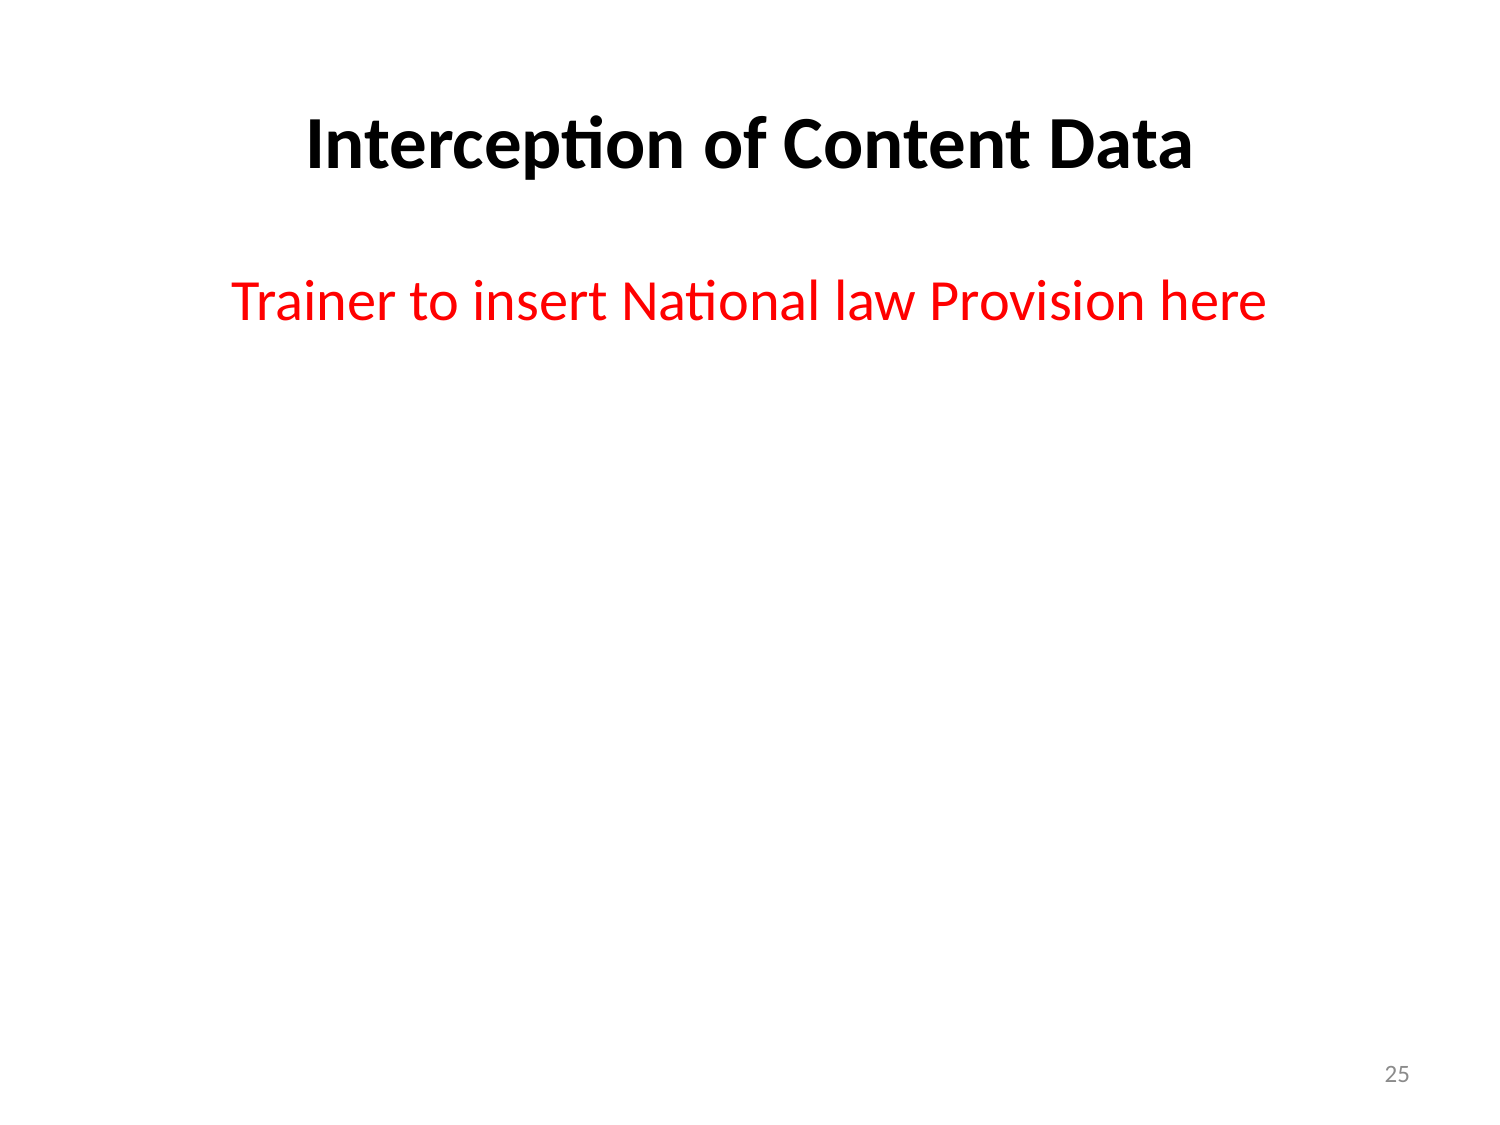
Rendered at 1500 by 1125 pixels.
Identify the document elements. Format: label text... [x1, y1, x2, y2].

list Trainer to insert National law Provision here [75, 262, 1425, 1005]
slide_number 25 [1074, 1042, 1425, 1103]
title Interception of Content Data [75, 45, 1425, 233]
